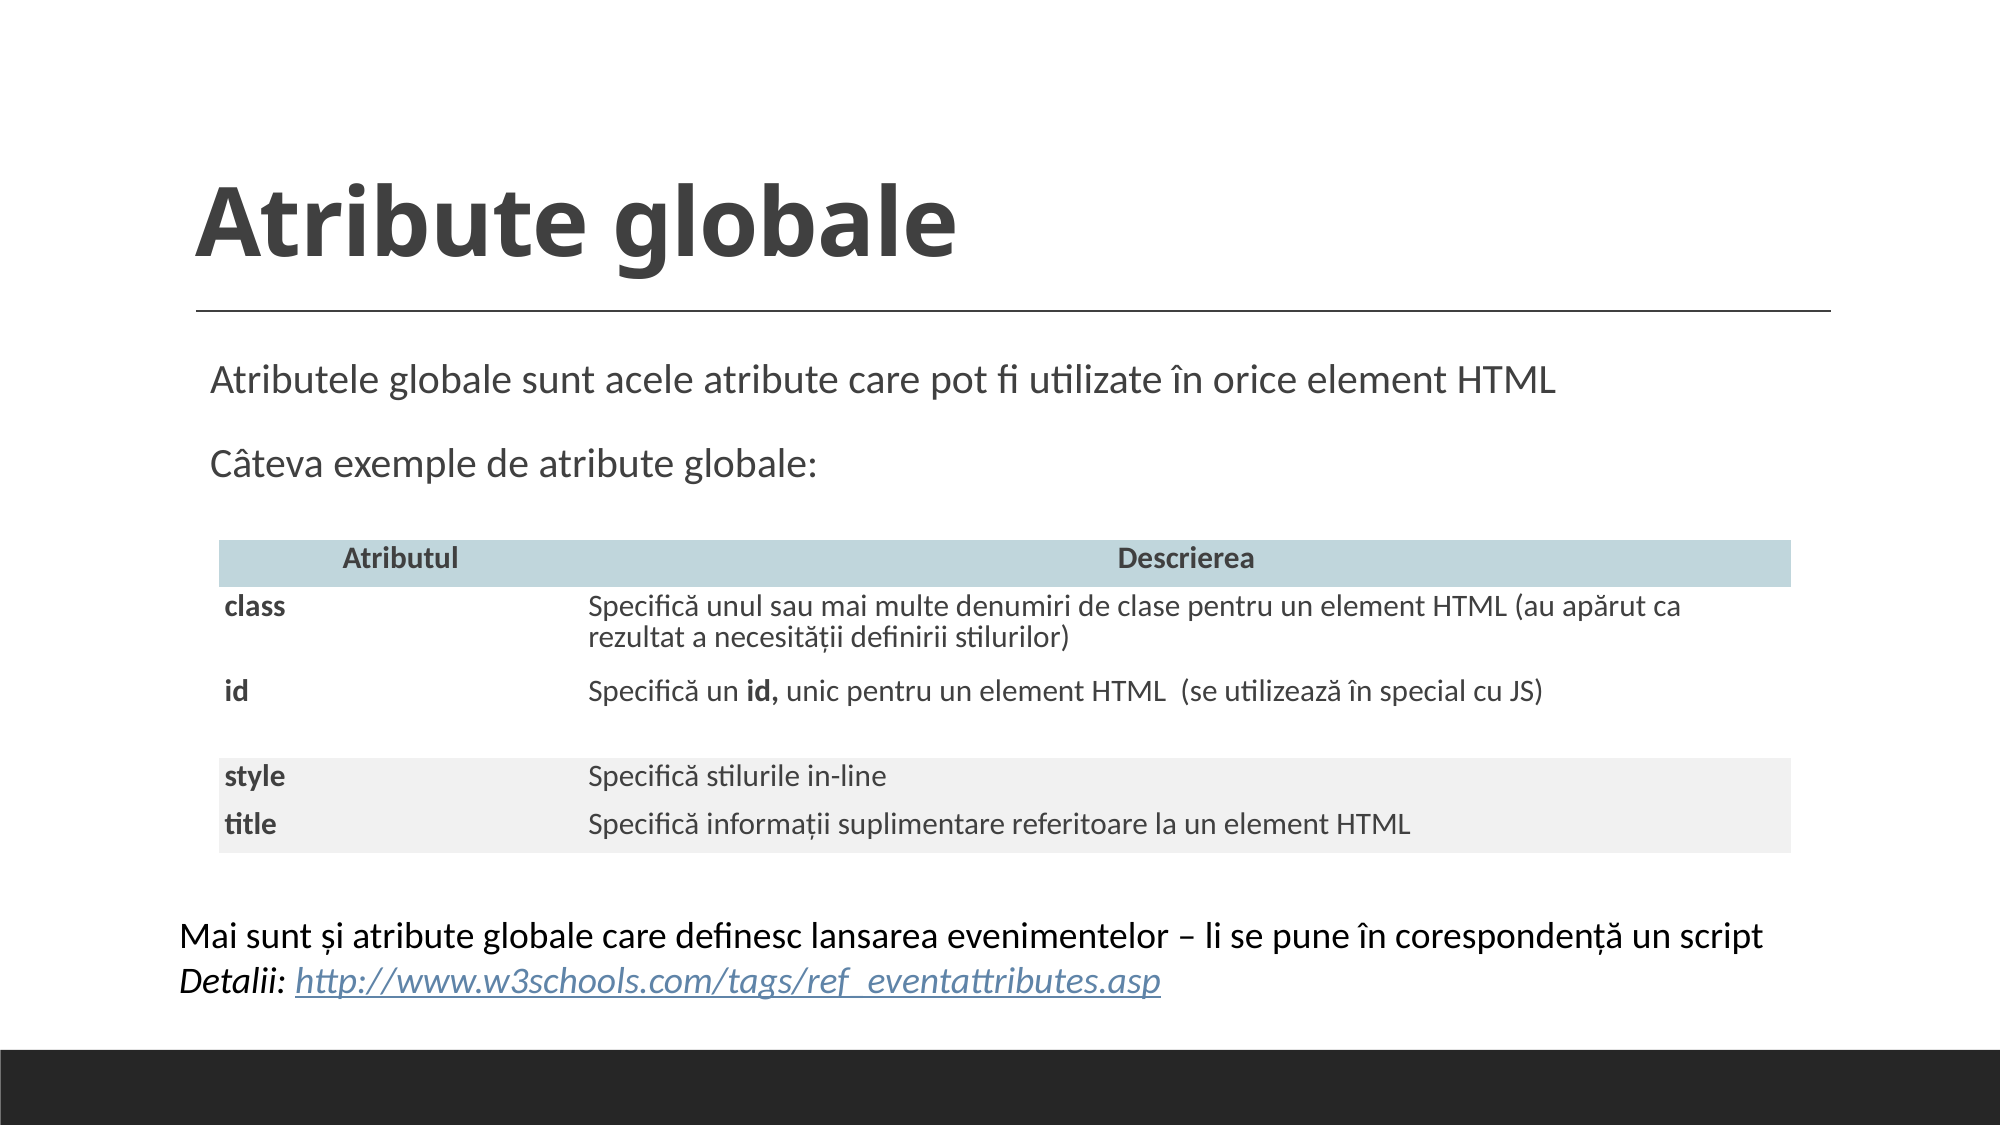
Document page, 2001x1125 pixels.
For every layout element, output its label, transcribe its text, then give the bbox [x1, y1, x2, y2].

table_header Atributul [219, 540, 583, 587]
table_cell title [219, 805, 583, 853]
title Atribute globale [180, 47, 1830, 285]
list Atributele globale sunt acele atribute care pot fi utilizate în orice element HTML Câteva exemple de atribute globale: [180, 339, 1806, 515]
table_cell style [219, 758, 583, 805]
table_cell Specifică informaţii suplimentare referitoare la un element HTML [583, 805, 1791, 853]
table_header Descrierea [583, 540, 1791, 587]
table_cell Specifică stilurile in-line [583, 758, 1791, 805]
table_cell id [219, 673, 583, 758]
table_cell Specifică unul sau mai multe denumiri de clase pentru un element HTML (au apărut ca rezultat a necesităţii definirii stilurilor) [583, 587, 1791, 673]
text_box Mai sunt şi atribute globale care definesc lansarea evenimentelor – li se pune în corespondenţă un script Detalii: http://www.w3schools.com/tags/ref_eventattributes.asp [164, 903, 1881, 1008]
table_cell Specifică un id, unic pentru un element HTML (se utilizează în special cu JS) [583, 673, 1791, 758]
table_cell class [219, 587, 583, 673]
